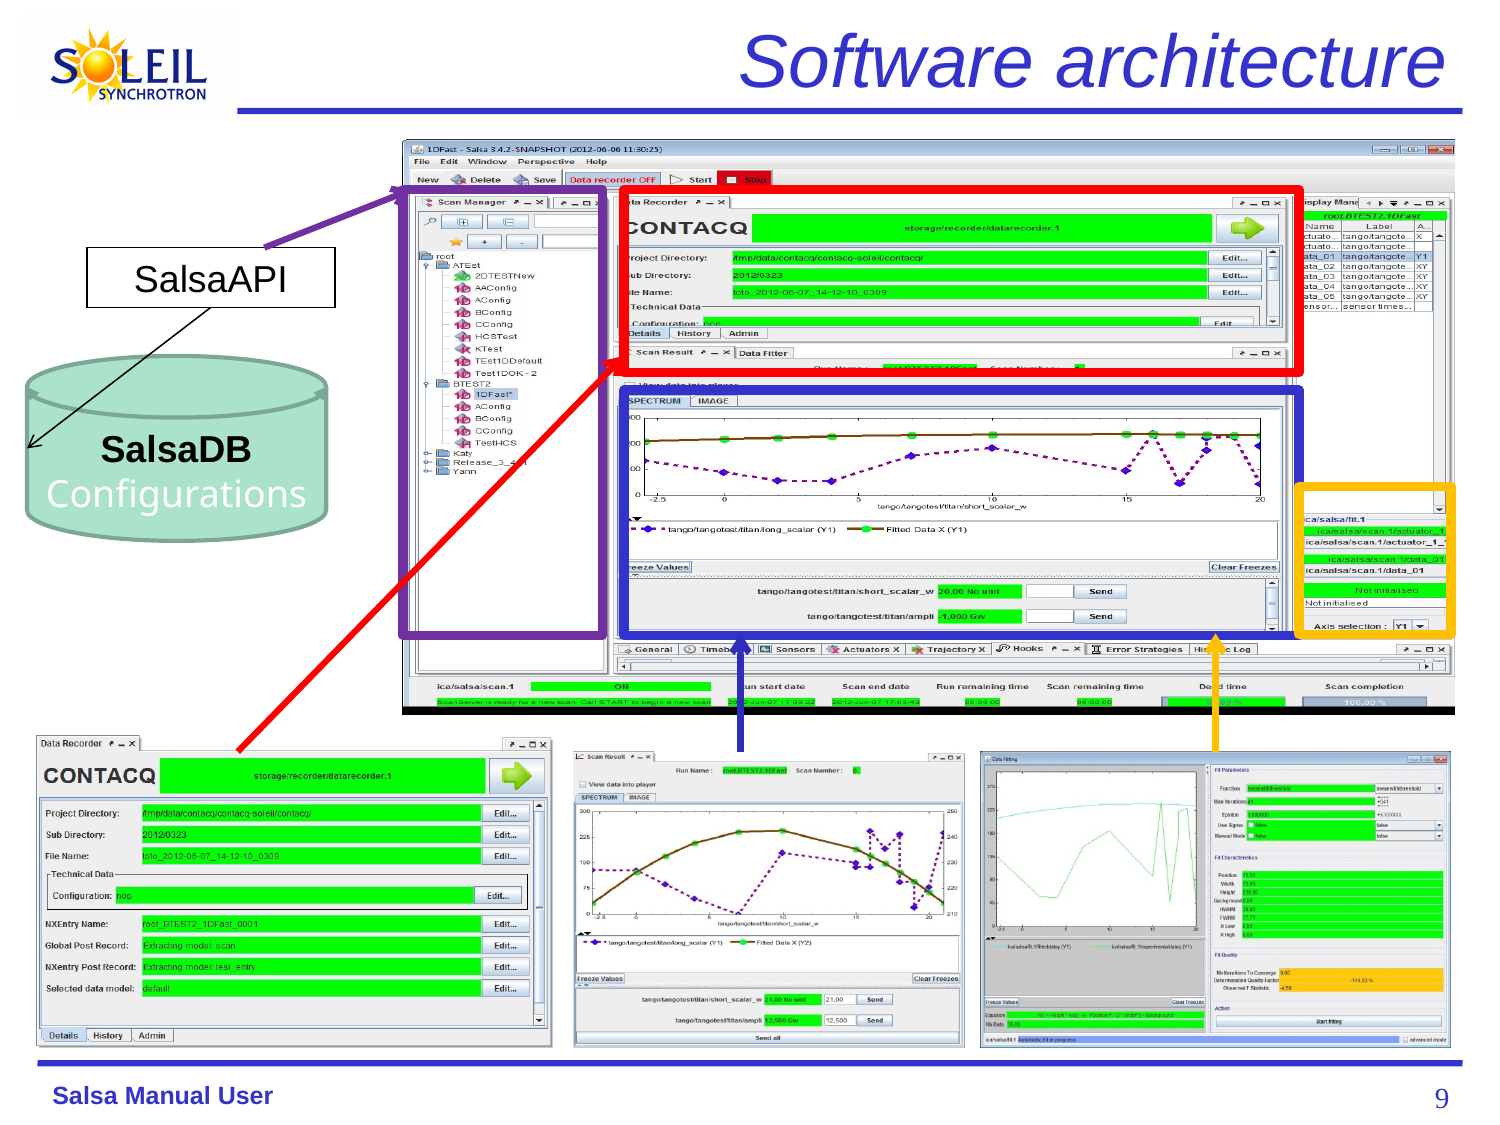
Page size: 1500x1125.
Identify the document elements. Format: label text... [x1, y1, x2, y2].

picture [35, 735, 553, 1049]
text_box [264, 189, 412, 248]
picture [979, 751, 1452, 1049]
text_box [176, 308, 212, 357]
text_box SalsaAPI [86, 247, 335, 308]
picture [573, 751, 965, 1049]
picture [402, 139, 1455, 715]
title Software architecture [237, 10, 1463, 106]
slide_number 9 [1121, 1072, 1465, 1125]
text_box SalsaDB Configurations [24, 353, 235, 543]
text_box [237, 355, 625, 752]
